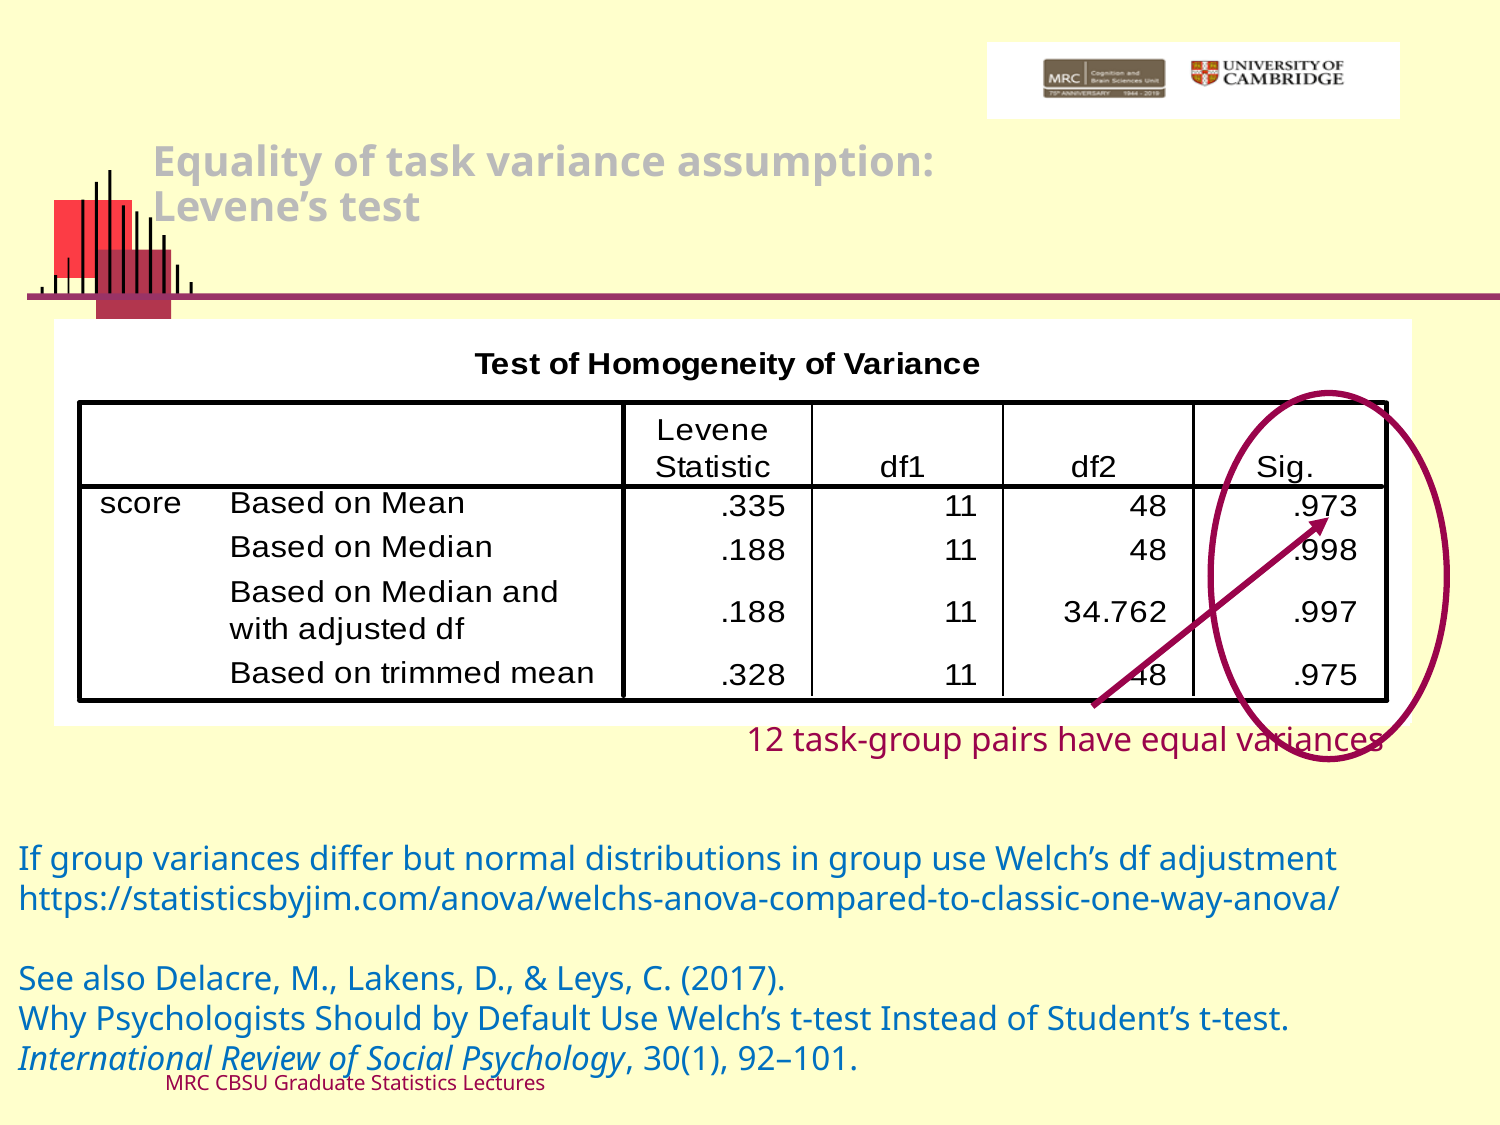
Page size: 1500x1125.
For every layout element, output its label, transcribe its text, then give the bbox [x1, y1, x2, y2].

text_box If group variances differ but normal distributions in group use Welch’s df adjustment https://statisticsbyjim.com/anova/welchs-anova-compared-to-classic-one-way-anova/ See also Delacre, M., Lakens, D., & Leys, C. (2017). Why Psychologists Should by Default Use Welch’s t-test Instead of Student’s t-test. International Review of Social Psychology, 30(1), 92–101. [3, 830, 1487, 1085]
title Equality of task variance assumption: Levene’s test [137, 137, 988, 233]
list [53, 318, 1466, 738]
picture [987, 42, 1400, 119]
text_box 12 task-group pairs have equal variances [731, 737, 1470, 766]
footer MRC CBSU Graduate Statistics Lectures [149, 1085, 988, 1101]
text_box [1284, 746, 1373, 760]
